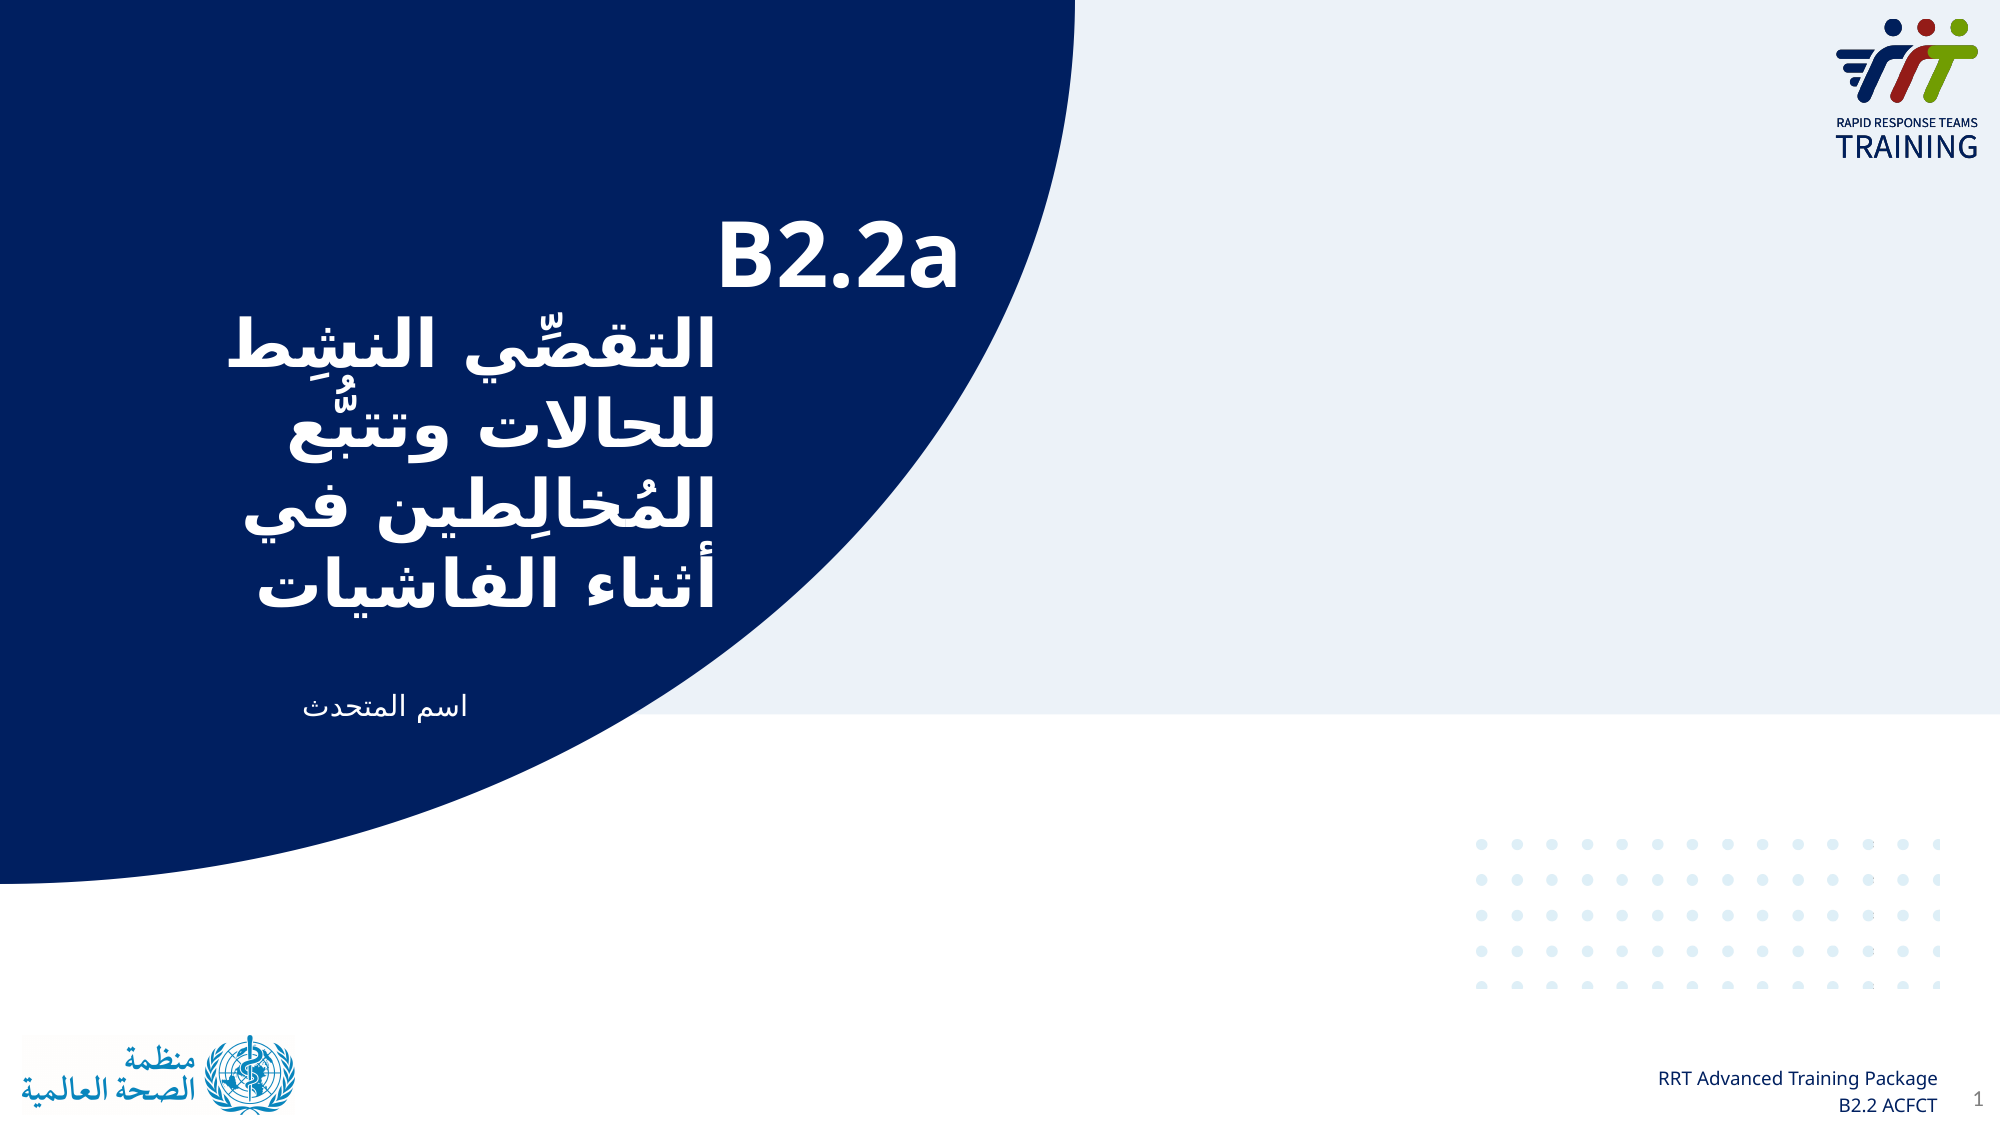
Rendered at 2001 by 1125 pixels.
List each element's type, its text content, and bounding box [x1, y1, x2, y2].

text_box B2.2a [93, 187, 971, 313]
picture [1476, 839, 1940, 989]
text_box التقصِّي النشِط للحالات وتتبُّع المُخالِطين في أثناء الفاشيات [93, 293, 727, 673]
picture [1835, 19, 1978, 167]
picture [252, 1050, 258, 1059]
picture [0, 0, 1075, 884]
text_box اسم المتحدث [93, 680, 476, 730]
picture [22, 1035, 295, 1115]
